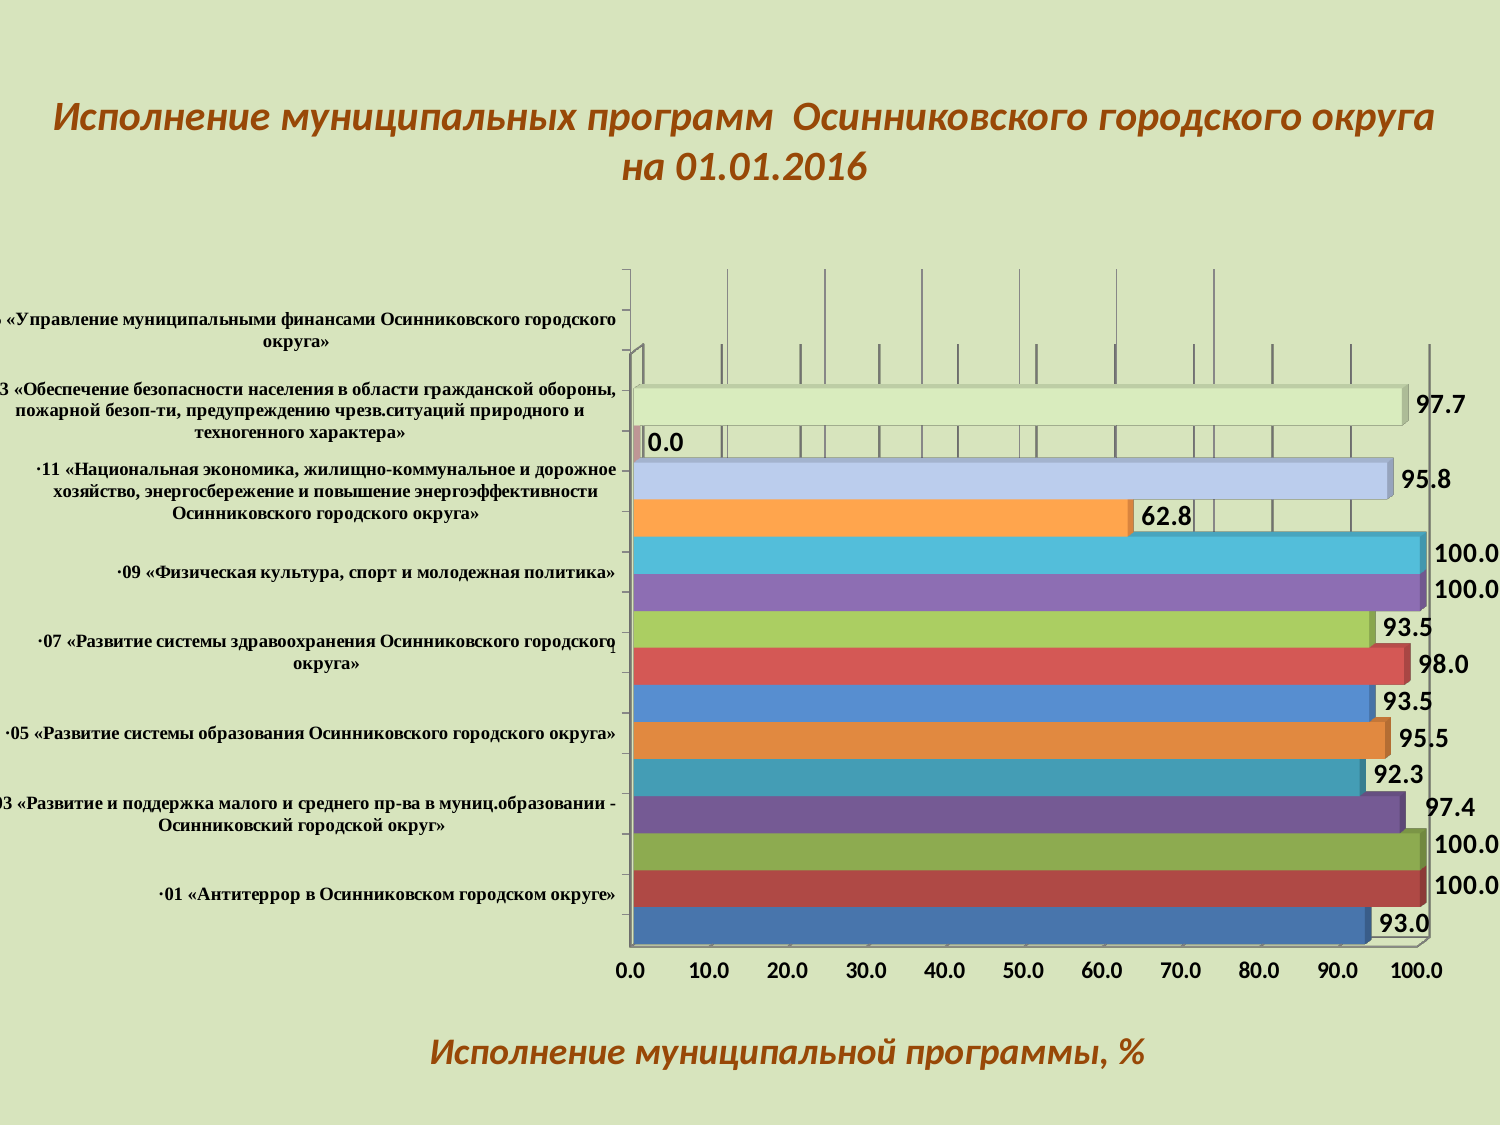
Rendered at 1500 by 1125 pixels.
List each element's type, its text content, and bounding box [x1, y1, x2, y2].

text_box Исполнение муниципальной программы, % [414, 1019, 1161, 1080]
chart [0, 257, 1500, 985]
title Исполнение муниципальных программ Осинниковского городского округа на 01.01.2016 [23, 45, 1465, 233]
